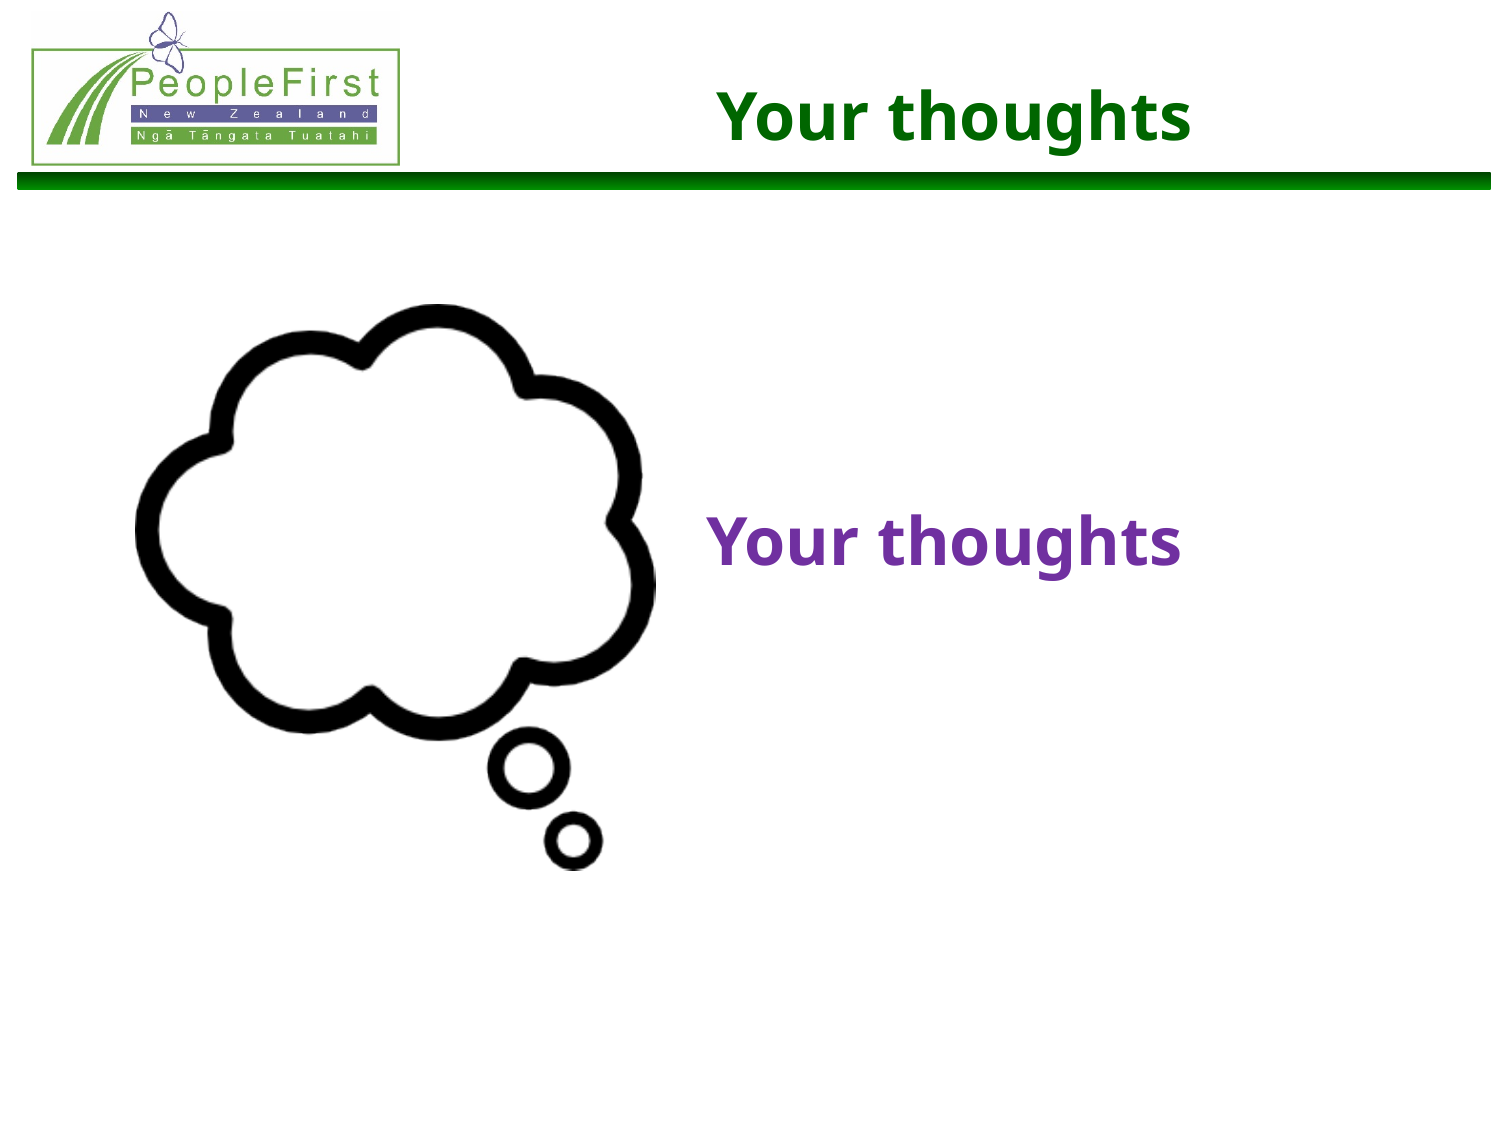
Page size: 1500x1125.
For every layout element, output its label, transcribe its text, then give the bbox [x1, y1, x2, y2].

title Your thoughts [419, 66, 1491, 145]
picture [31, 11, 400, 166]
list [135, 303, 656, 872]
text_box Your thoughts [660, 491, 1282, 587]
